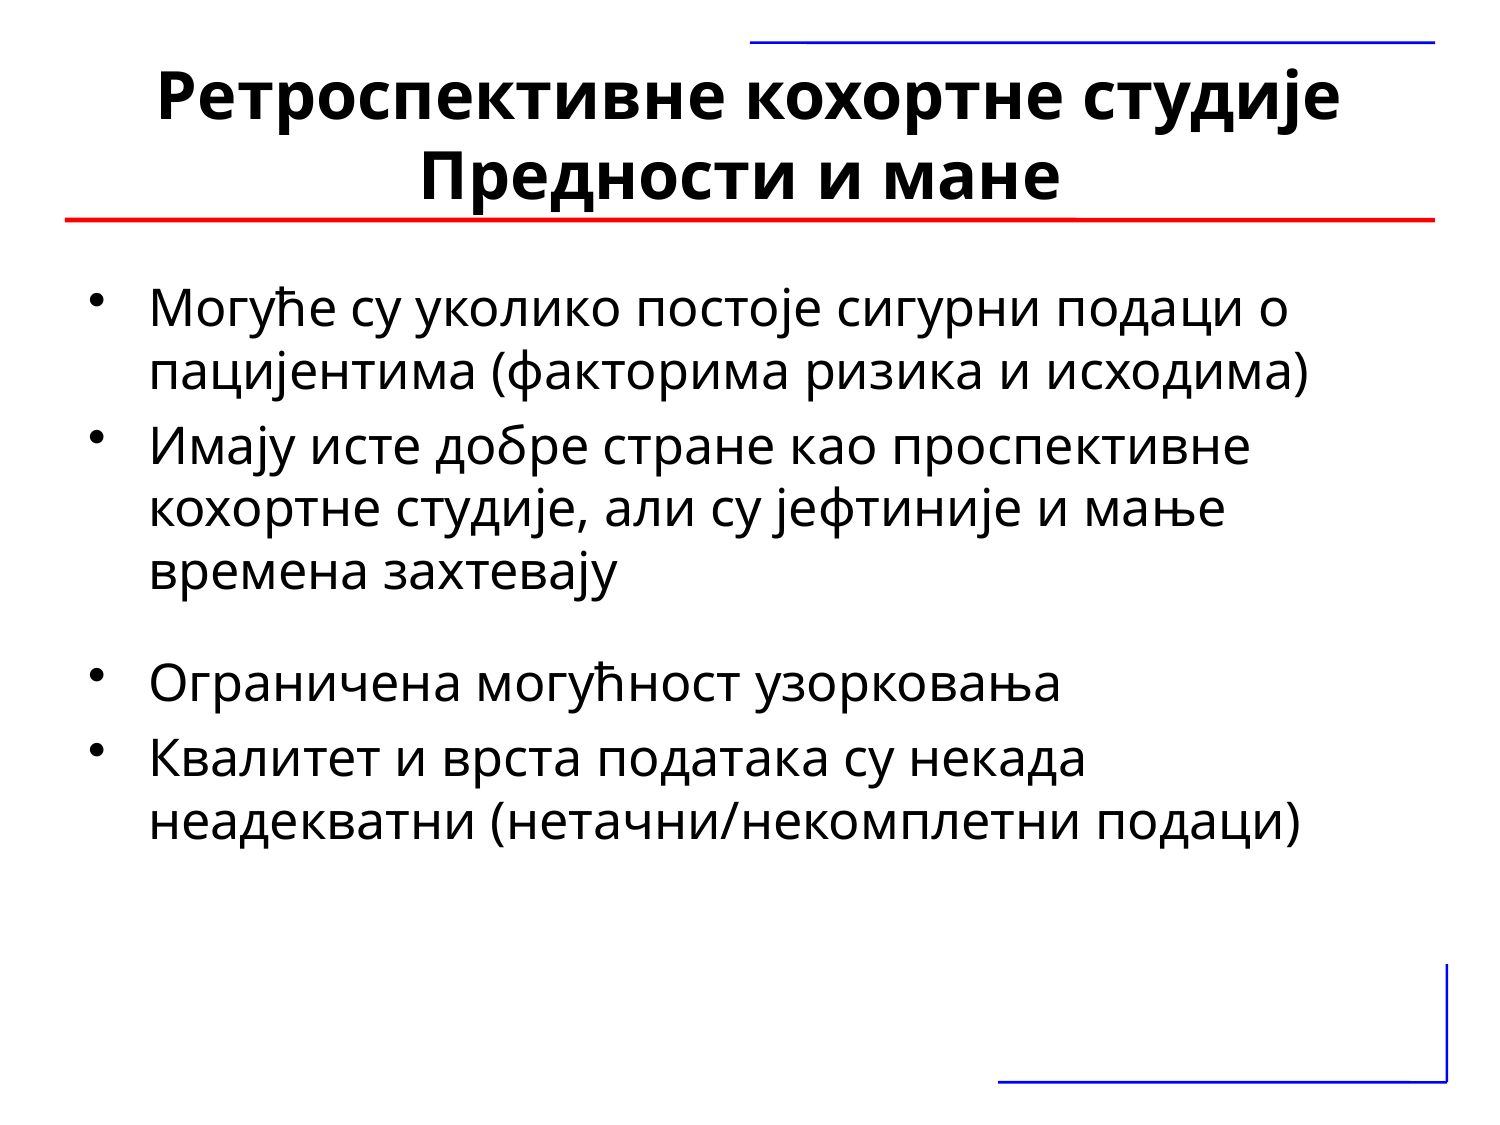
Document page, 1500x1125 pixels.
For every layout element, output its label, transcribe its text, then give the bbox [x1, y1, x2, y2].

title Ретроспективне кохортне студије Предности и мане [74, 19, 1424, 221]
list Могуће су уколико постоје сигурни подаци о пацијентима (факторима ризика и исходима) Имају исте добре стране као проспективне кохортне студије, али су јефтиније и мање времена захтевају Ограничена могућност узорковања Квалитет и врста података су некада неадекватни (нетачни/некомплетни подаци) [72, 266, 1424, 975]
